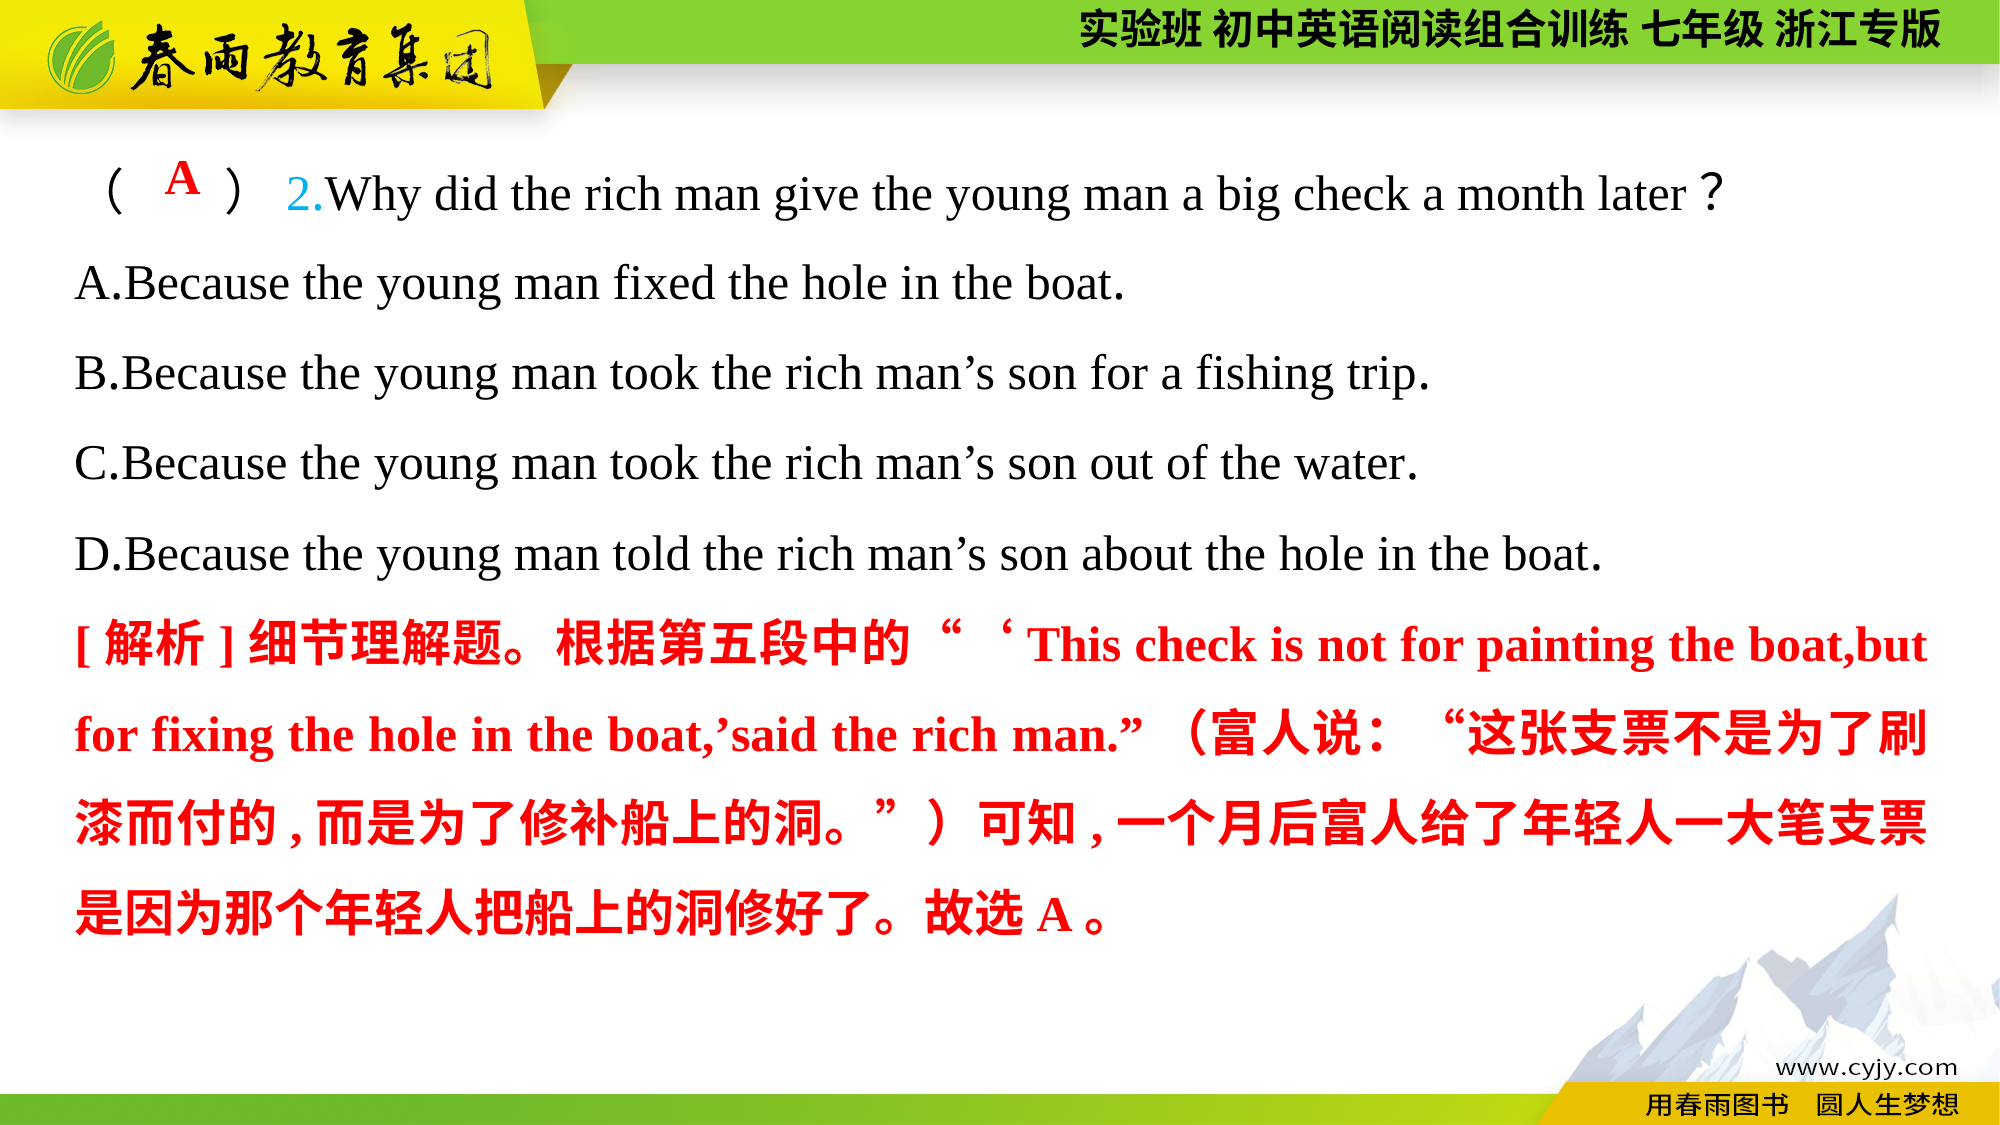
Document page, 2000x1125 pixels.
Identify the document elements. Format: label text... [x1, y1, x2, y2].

picture [0, 0, 2000, 1125]
text_box A [149, 137, 216, 212]
text_box [解析]细节理解题。根据第五段中的“‘This check is not for painting the boat,but for fixing the hole in the boat,’said the rich man.”（富人说：“这张支票不是为了刷漆而付的,而是为了修补船上的洞。”）可知,一个月后富人给了年轻人一大笔支票是因为那个年轻人把船上的洞修好了。故选A。 [59, 573, 1944, 949]
list （ ）2.Why did the rich man give the young man a big check a month later？ A.Because the young man fixed the hole in the boat. B.Because the young man took the rich man’s son for a fishing trip. C.Because the young man took the rich man’s son out of the water. D.Because the young man told the rich man’s son about the hole in the boat. [59, 122, 1944, 573]
